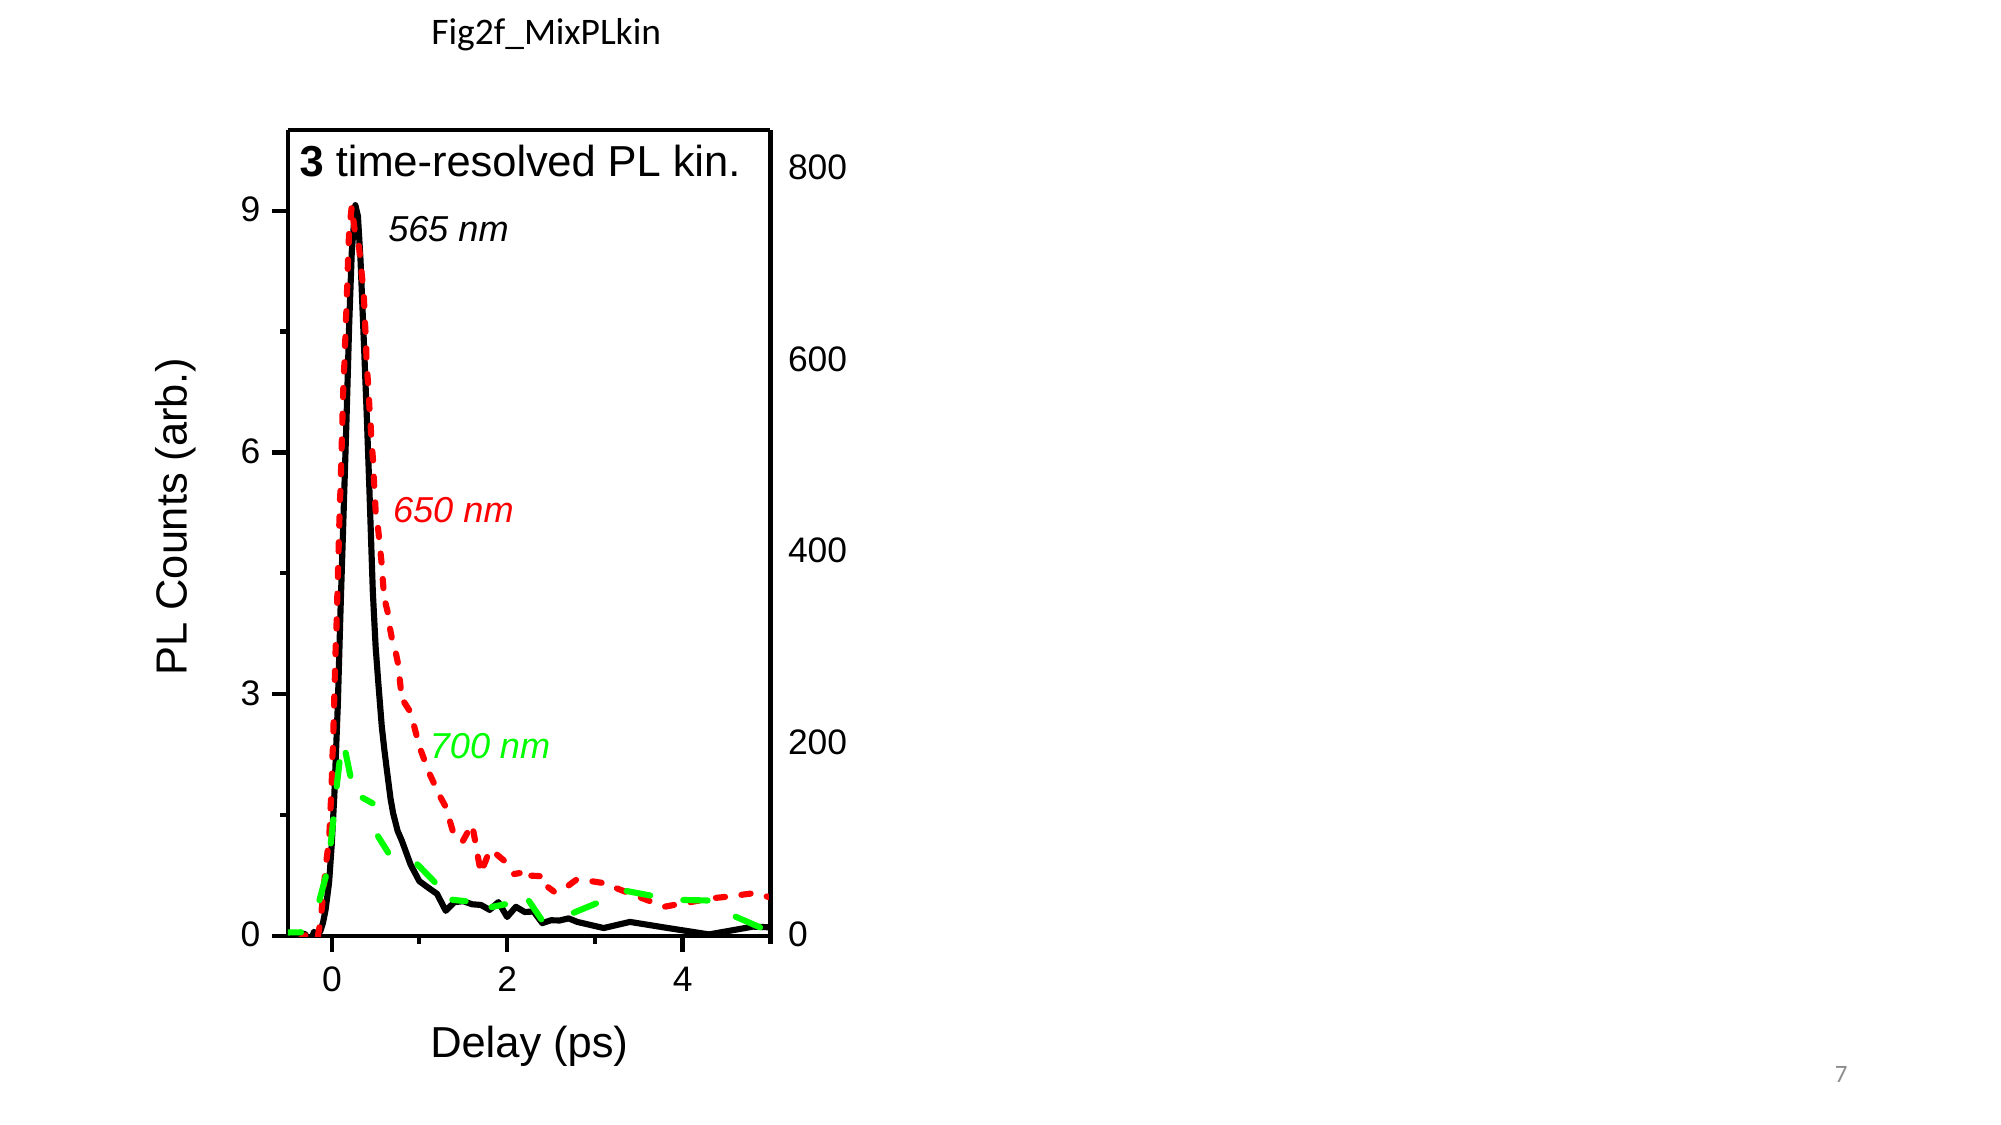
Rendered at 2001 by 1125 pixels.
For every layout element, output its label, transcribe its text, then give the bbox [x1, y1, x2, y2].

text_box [0, 0, 1610, 1125]
slide_number 7 [1610, 1042, 1863, 1103]
